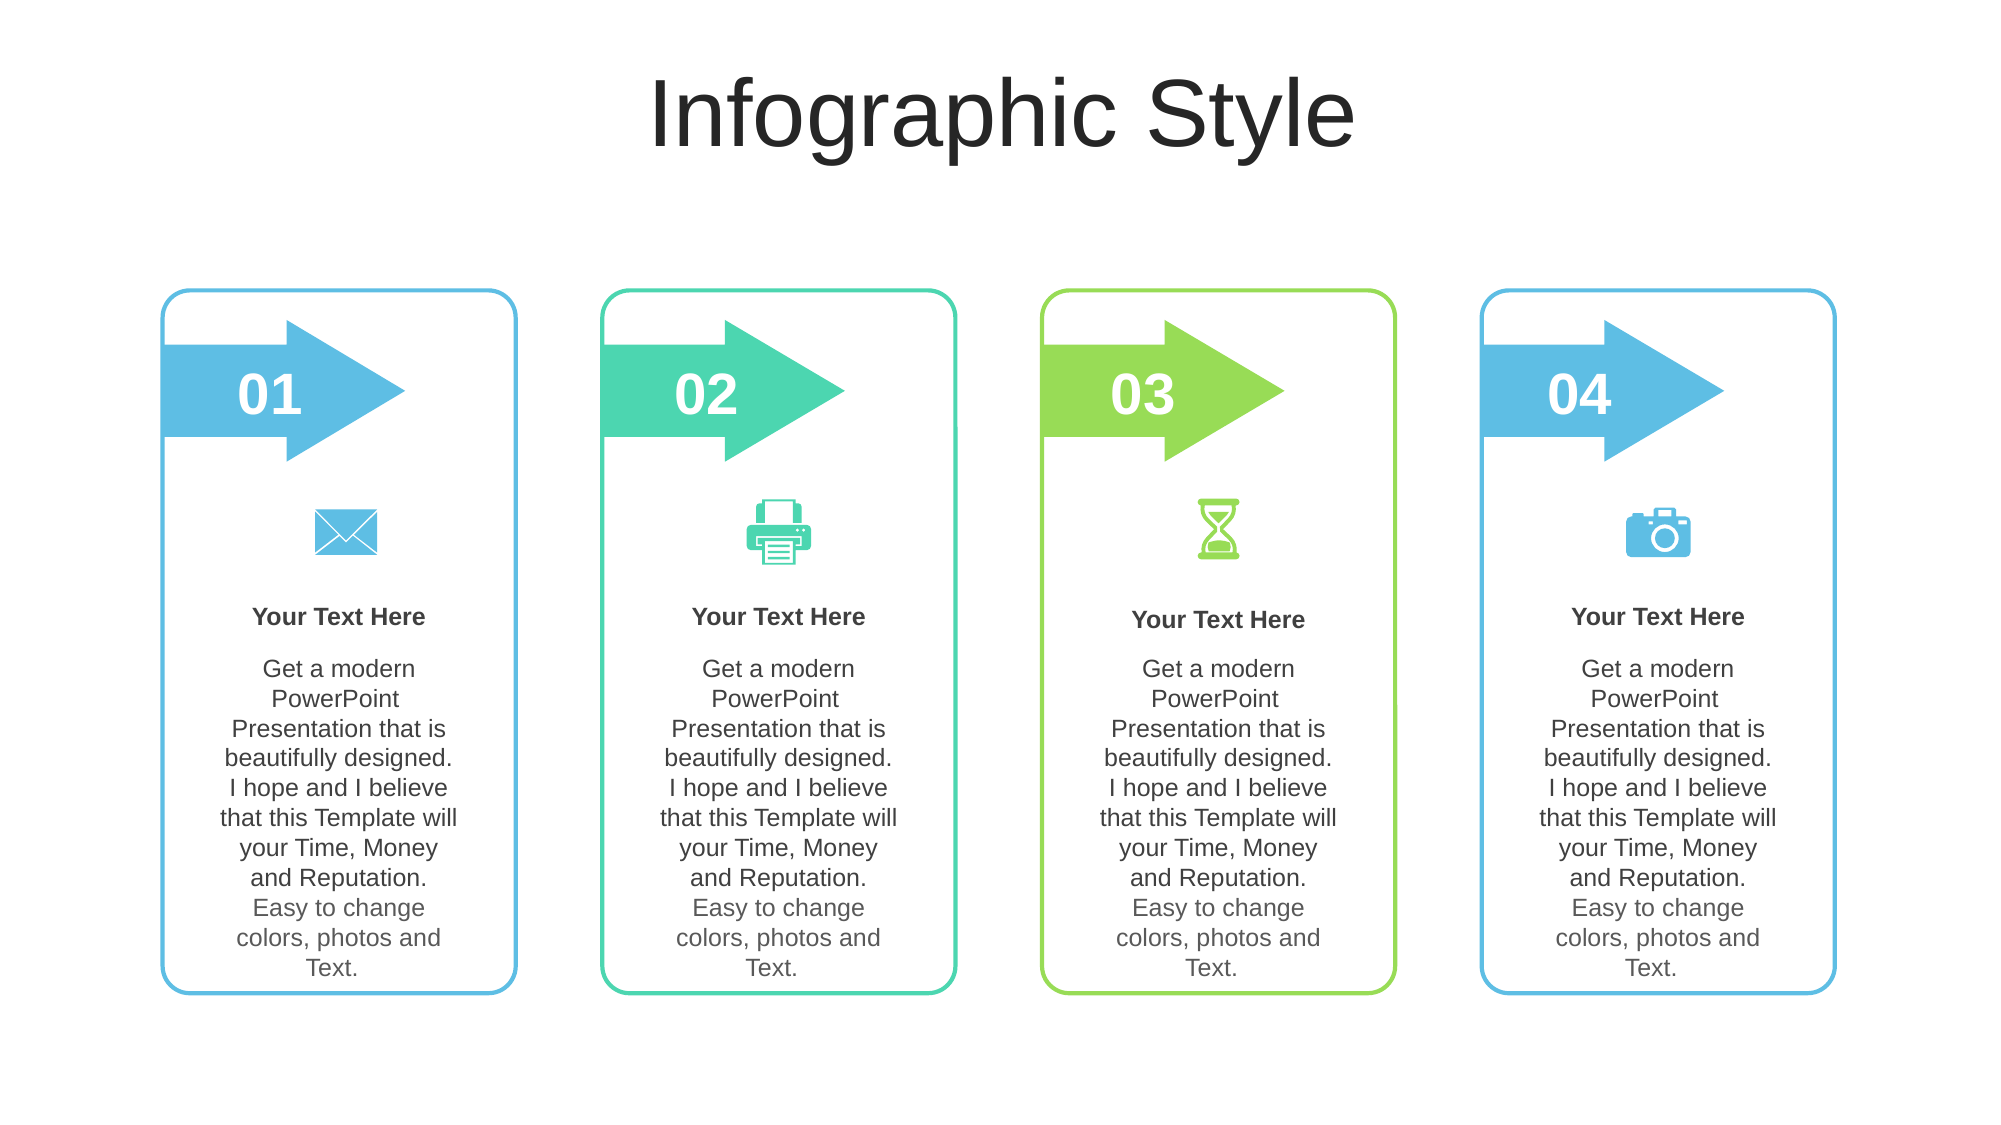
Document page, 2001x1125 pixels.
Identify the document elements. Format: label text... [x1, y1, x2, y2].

text_box [162, 290, 516, 994]
text_box [1041, 318, 1287, 464]
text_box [204, 592, 474, 963]
text_box [1625, 506, 1692, 559]
text_box 02 [653, 349, 760, 434]
text_box [1196, 497, 1241, 561]
text_box [602, 290, 956, 994]
text_box 03 [1090, 349, 1197, 434]
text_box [1523, 592, 1793, 963]
text_box [601, 318, 847, 464]
text_box [1480, 318, 1727, 464]
text_box [1042, 290, 1396, 994]
text_box [161, 318, 408, 464]
list Infographic Style [53, 55, 1952, 175]
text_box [1083, 596, 1354, 963]
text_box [644, 592, 914, 963]
text_box [1481, 290, 1835, 994]
text_box 04 [1526, 349, 1633, 434]
text_box [745, 498, 813, 566]
text_box [312, 508, 381, 556]
text_box 01 [217, 349, 324, 434]
